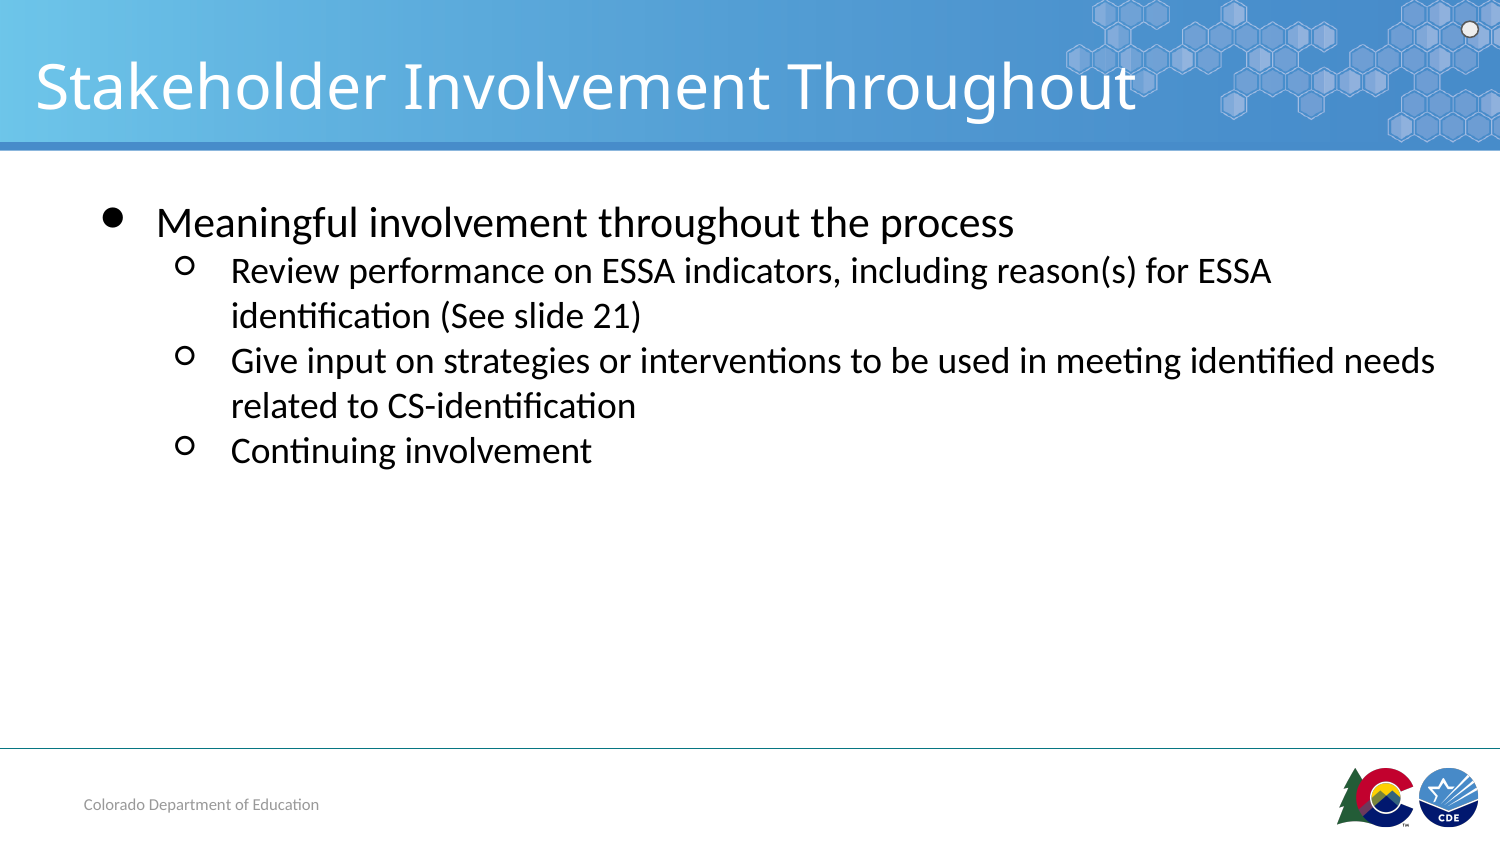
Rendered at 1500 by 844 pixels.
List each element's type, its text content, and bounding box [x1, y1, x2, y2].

text_box [1461, 21, 1479, 38]
list Meaningful involvement throughout the process Review performance on ESSA indicators, including reason(s) for ESSA identification (See slide 21) Give input on strategies or interventions to be used in meeting identified needs related to CS-identification Continuing involvement [80, 185, 1479, 710]
title Stakeholder Involvement Throughout [34, 37, 1433, 132]
picture [1336, 767, 1479, 828]
picture [0, 0, 1500, 151]
